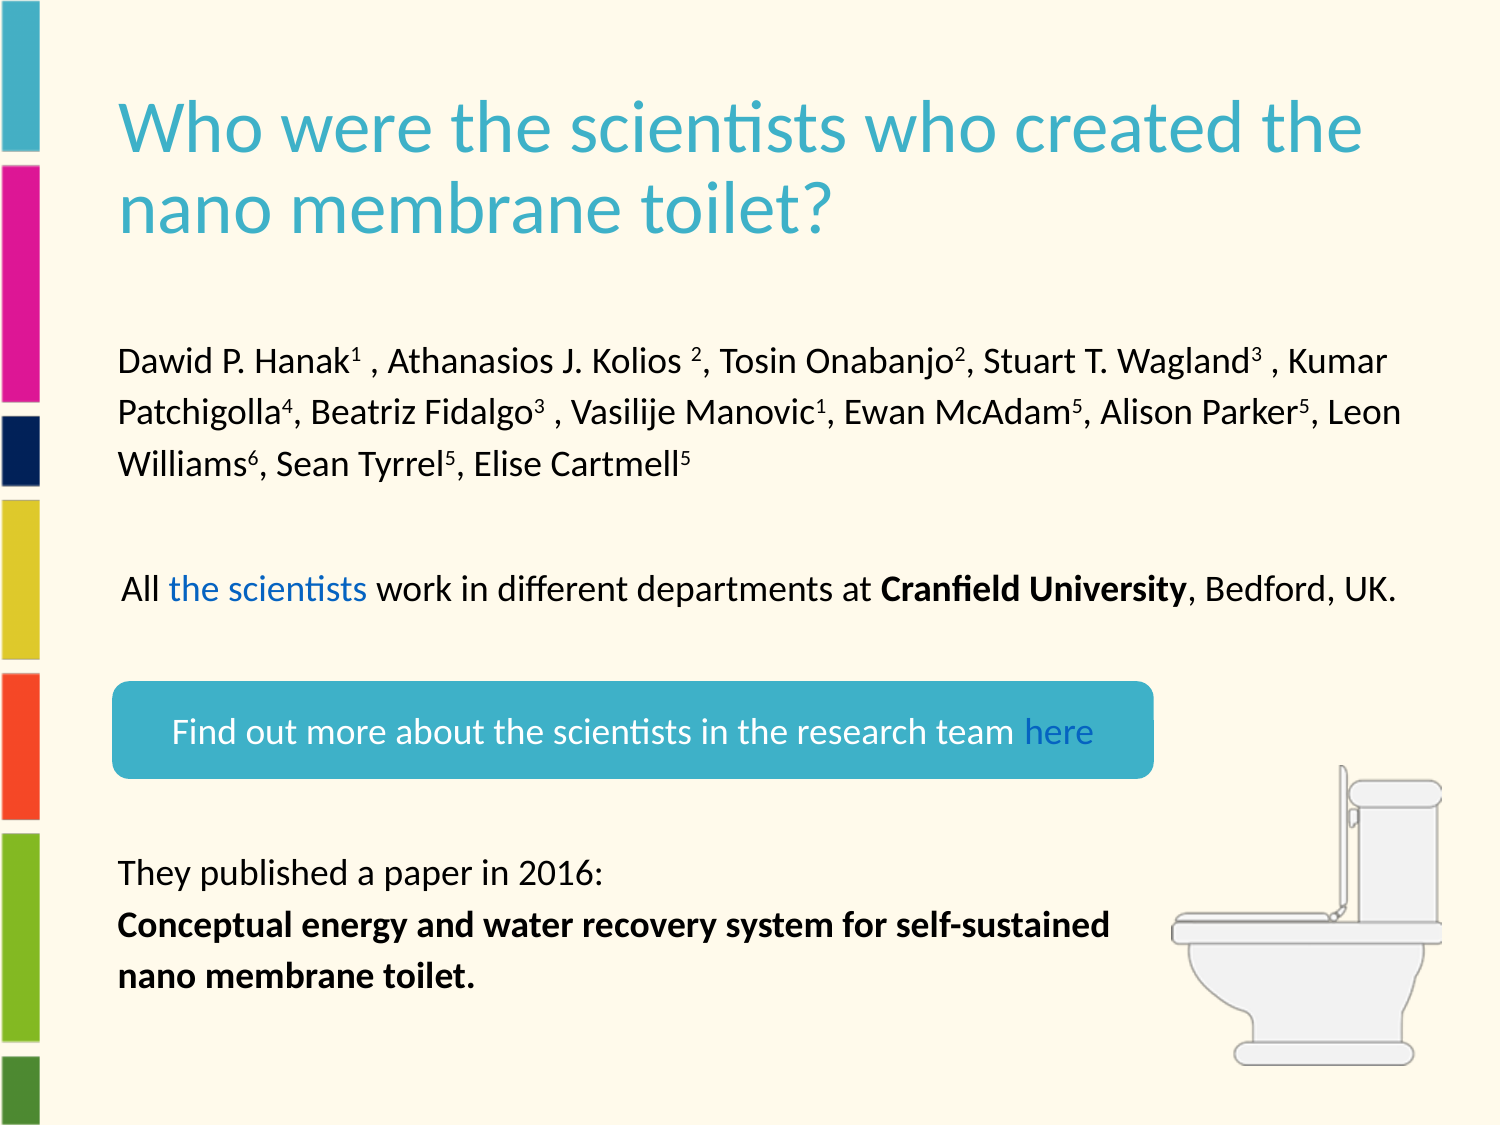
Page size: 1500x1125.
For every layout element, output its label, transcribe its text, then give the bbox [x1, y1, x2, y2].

title Who were the scientists who created the nano membrane toilet? [103, 59, 1397, 278]
text_box All the scientists work in different departments at Cranfield University, Bedford, UK. [106, 556, 1413, 616]
text_box Dawid P. Hanak1 , Athanasios J. Kolios 2, Tosin Onabanjo2, Stuart T. Wagland3 , Kumar Patchigolla4, Beatriz Fidalgo3 , Vasilije Manovic1, Ewan McAdam5, Alison Parker5, Leon Williams6, Sean Tyrrel5, Elise Cartmell5 [102, 321, 1442, 492]
text_box Find out more about the scientists in the research team here [112, 681, 1154, 779]
text_box They published a paper in 2016: Conceptual energy and water recovery system for self-sustained nano membrane toilet. [102, 833, 1153, 1004]
picture [2, 1, 39, 1124]
picture [1171, 765, 1442, 1066]
